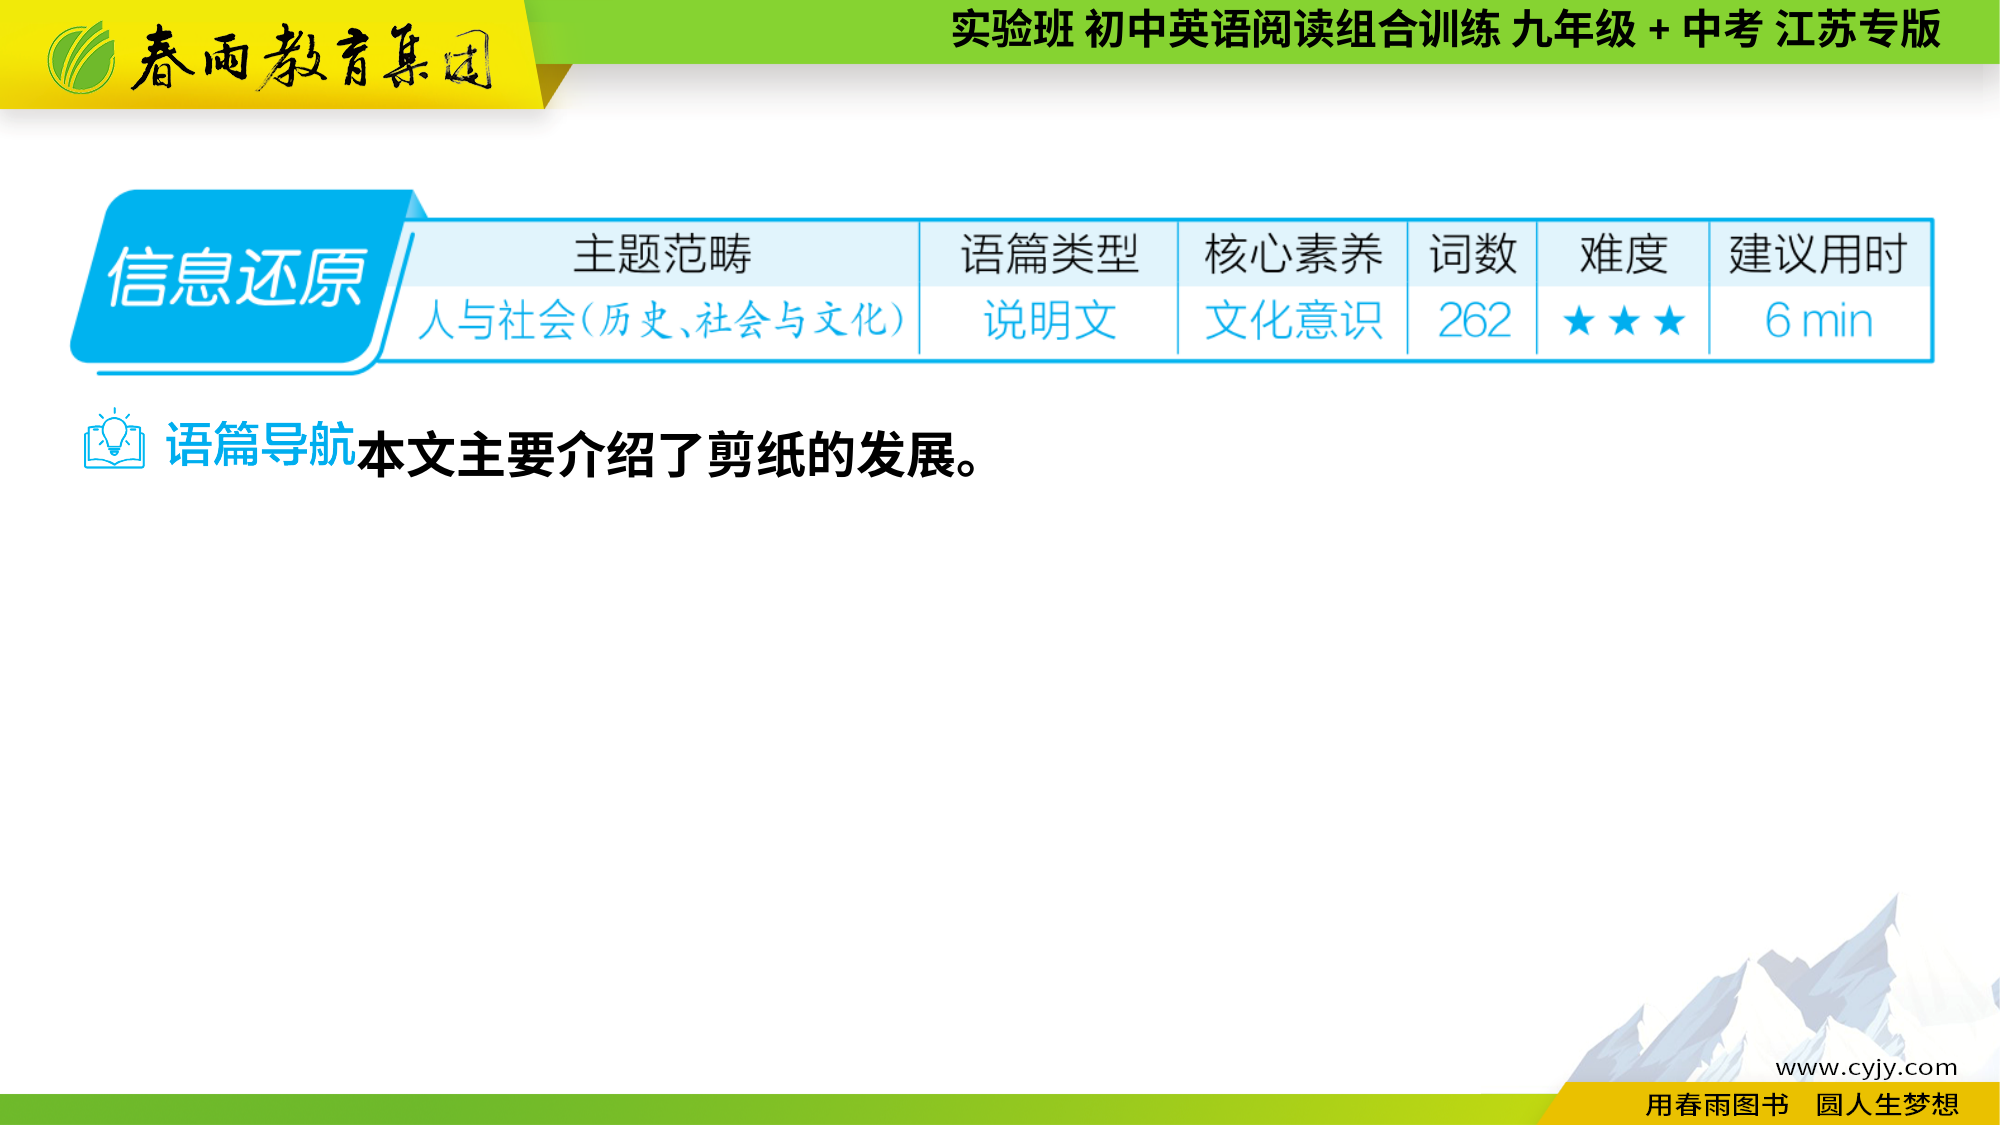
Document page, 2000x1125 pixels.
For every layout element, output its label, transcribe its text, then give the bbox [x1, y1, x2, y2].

picture [0, 0, 2000, 1125]
list 本文主要介绍了剪纸的发展。 [59, 396, 1944, 481]
